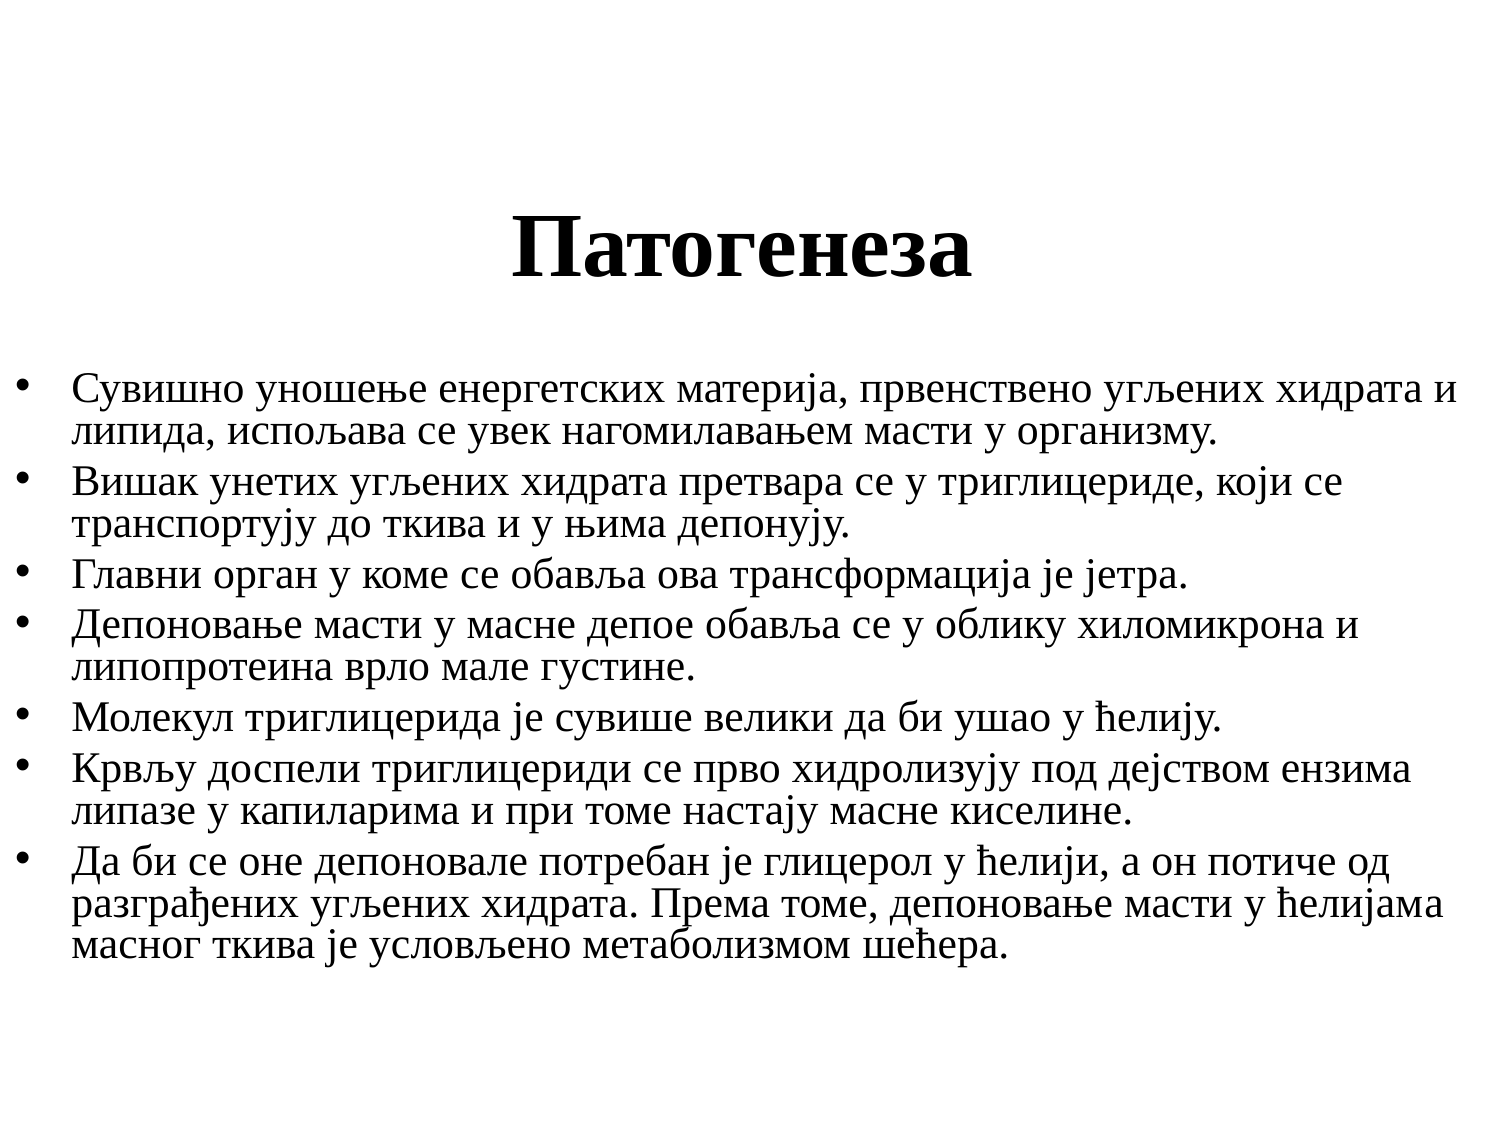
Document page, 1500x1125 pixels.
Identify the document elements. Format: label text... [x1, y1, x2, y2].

list Сувишно уношење енергетских материја, првенствено угљених хидрата и липида, испољава се увек нагомилавањем масти у организму. Вишак унетих угљених хидрата претвара се у триглицериде, који се транспортују до ткива и у њима депонују. Главни орган у коме се обавља ова трансформација је јетра. Депоновање масти у масне депое обавља се у облику хиломикрона и липопротеина врло мале густине. Молекул триглицерида је сувише велики да би ушао у ћелију. Крвљу доспели триглицериди се прво хидролизују под дејством ензима липазе у капиларима и при томе настају масне киселине. Да би се оне депоновале потребан је глицерол у ћелији, а он потиче од разграђених угљених хидрата. Према томе, депоновање масти у ћелијама масног ткива је условљено метаболизмом шећeра. [0, 361, 1475, 1125]
title Патогенеза [75, 174, 1425, 305]
